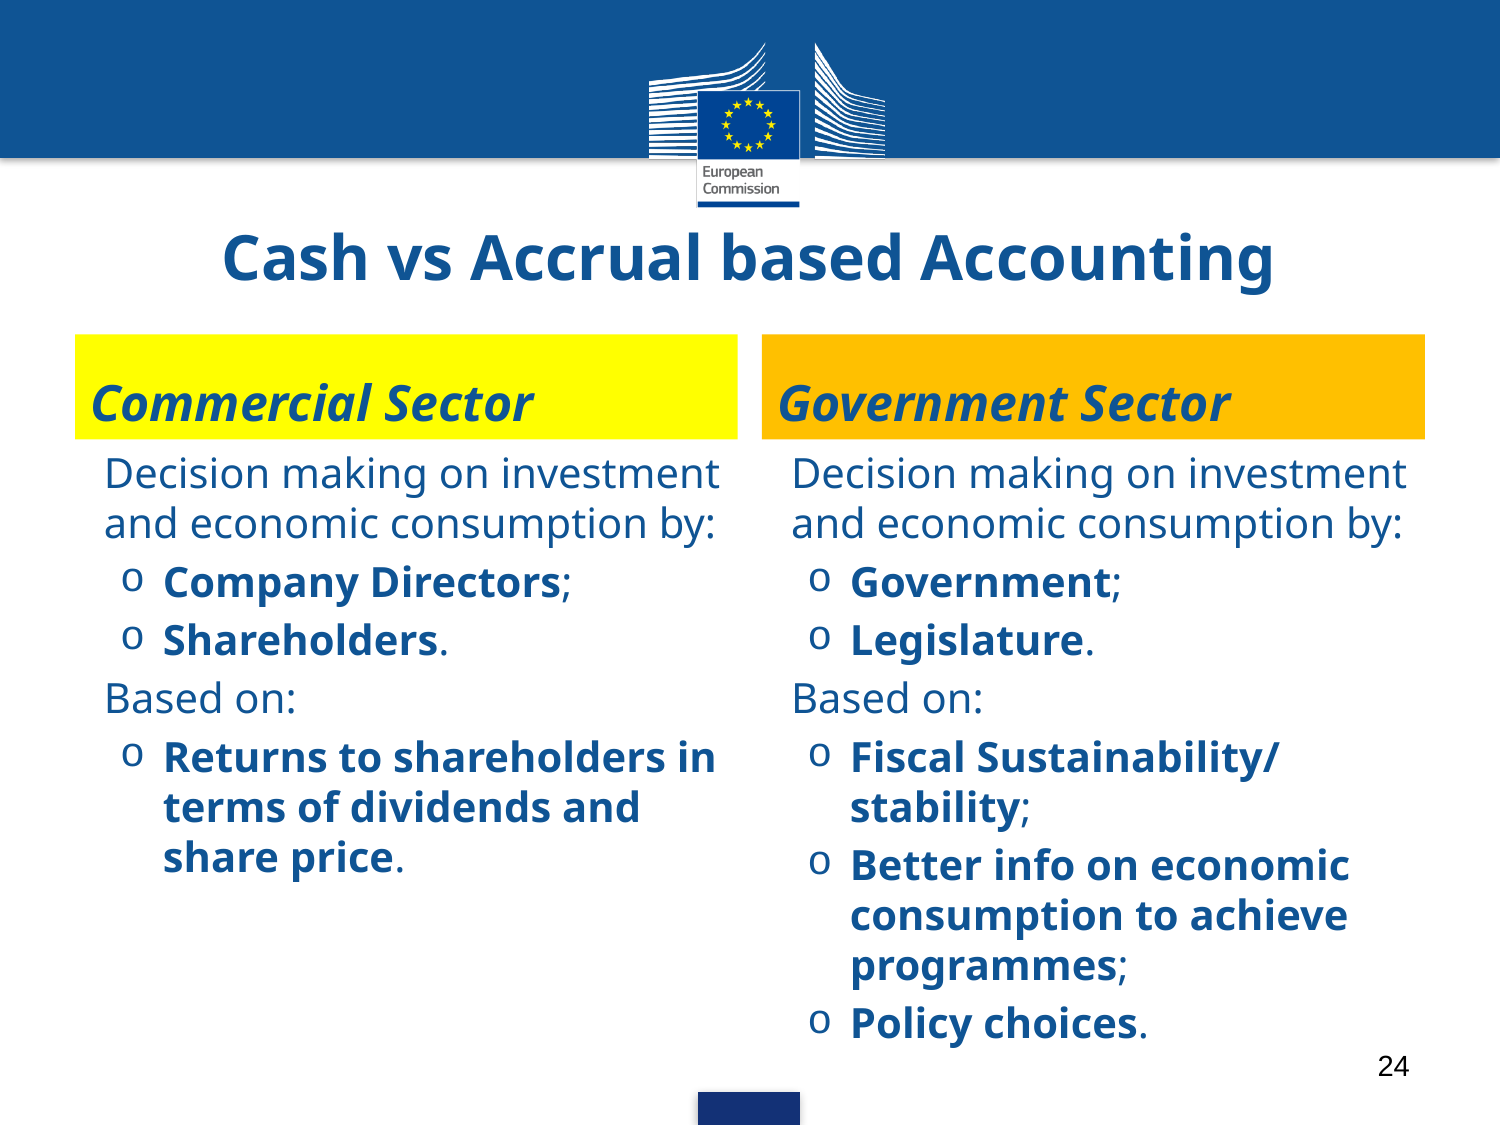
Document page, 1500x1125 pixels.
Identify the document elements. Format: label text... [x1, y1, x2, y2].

list Decision making on investment and economic consumption by: Company Directors; Shareholders. Based on: Returns to shareholders in terms of dividends and share price. [75, 439, 738, 1047]
title Cash vs Accrual based Accounting [0, 208, 1499, 303]
list Commercial Sector [75, 334, 738, 439]
list Government Sector [761, 334, 1425, 439]
picture [649, 42, 885, 208]
list Decision making on investment and economic consumption by: Government; Legislature. Based on: Fiscal Sustainability/ stability; Better info on economic consumption to achieve programmes; Policy choices. [761, 439, 1425, 1125]
slide_number 24 [1074, 1039, 1426, 1118]
